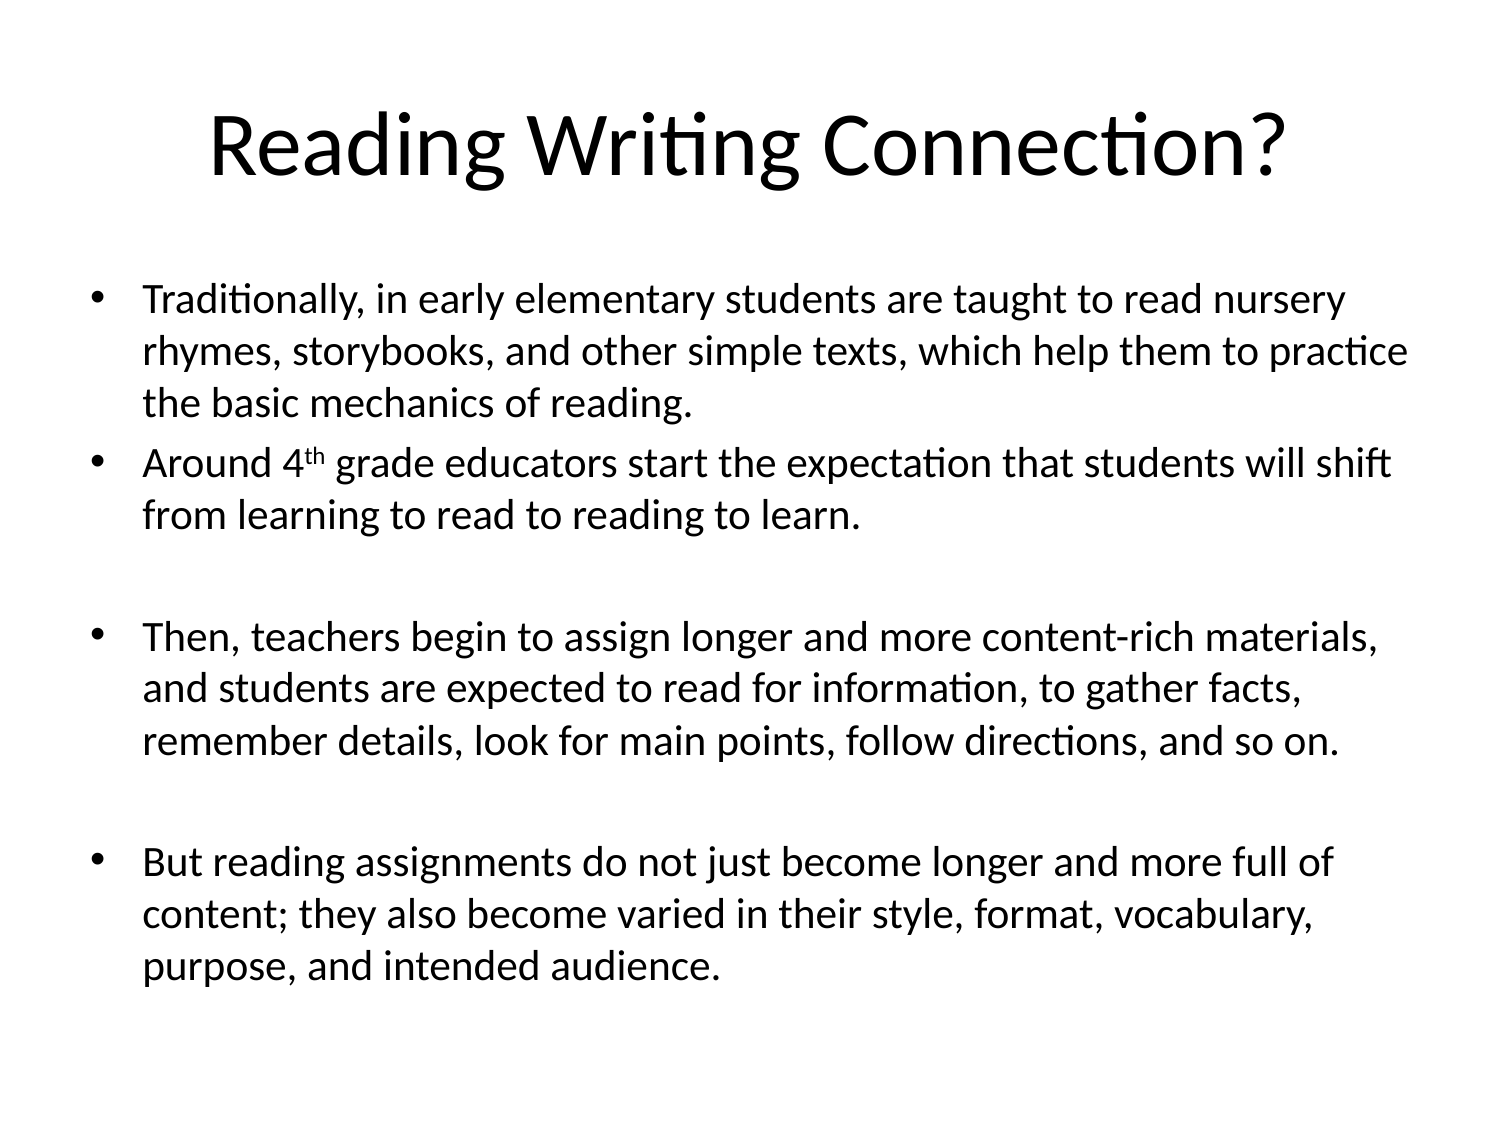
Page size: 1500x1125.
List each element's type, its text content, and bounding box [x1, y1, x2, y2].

list Traditionally, in early elementary students are taught to read nursery rhymes, storybooks, and other simple texts, which help them to practice the basic mechanics of reading. Around 4th grade educators start the expectation that students will shift from learning to read to reading to learn. Then, teachers begin to assign longer and more content-rich materials, and students are expected to read for information, to gather facts, remember details, look for main points, follow directions, and so on. But reading assignments do not just become longer and more full of content; they also become varied in their style, format, vocabulary, purpose, and intended audience. [75, 262, 1425, 1005]
title Reading Writing Connection? [75, 45, 1425, 233]
